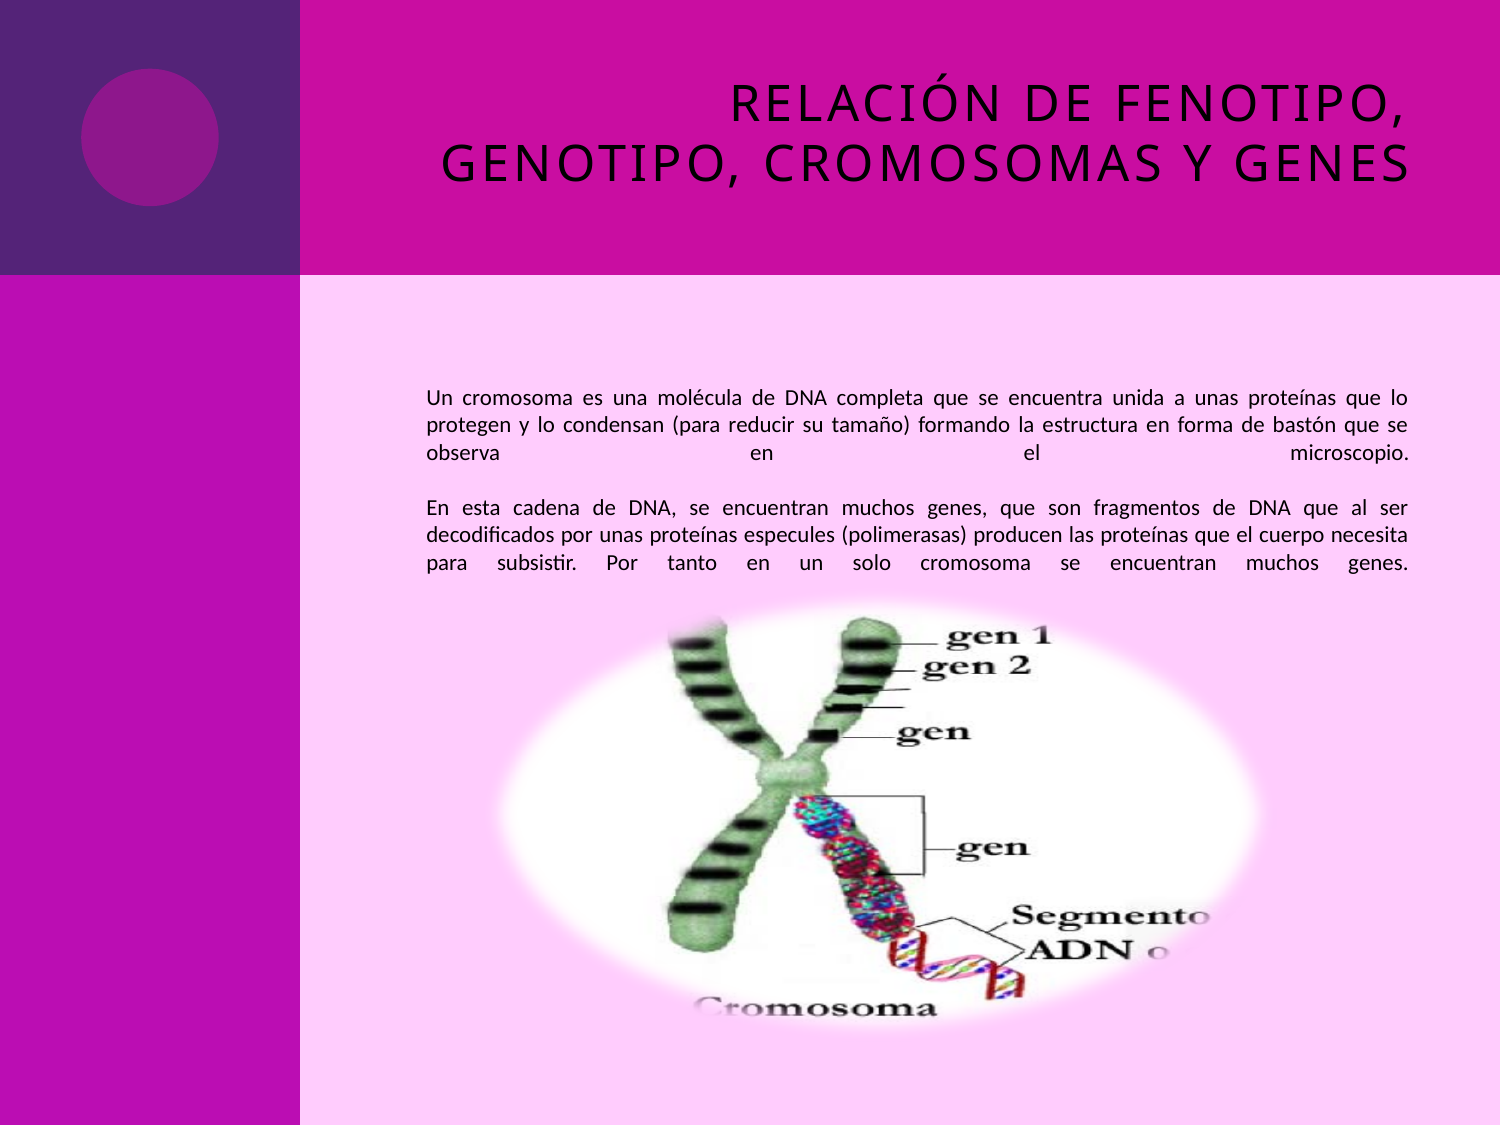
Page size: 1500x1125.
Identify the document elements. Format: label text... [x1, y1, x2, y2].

list Un cromosoma es una molécula de DNA completa que se encuentra unida a unas proteínas que lo protegen y lo condensan (para reducir su tamaño) formando la estructura en forma de bastón que se observa en el microscopio. En esta cadena de DNA, se encuentran muchos genes, que son fragmentos de DNA que al ser decodificados por unas proteínas especules (polimerasas) producen las proteínas que el cuerpo necesita para subsistir. Por tanto en un solo cromosoma se encuentran muchos genes. [399, 375, 1425, 1005]
title Relación de fenotipo, genotipo, cromosomas y genes [399, 37, 1425, 225]
picture [480, 585, 1278, 1044]
